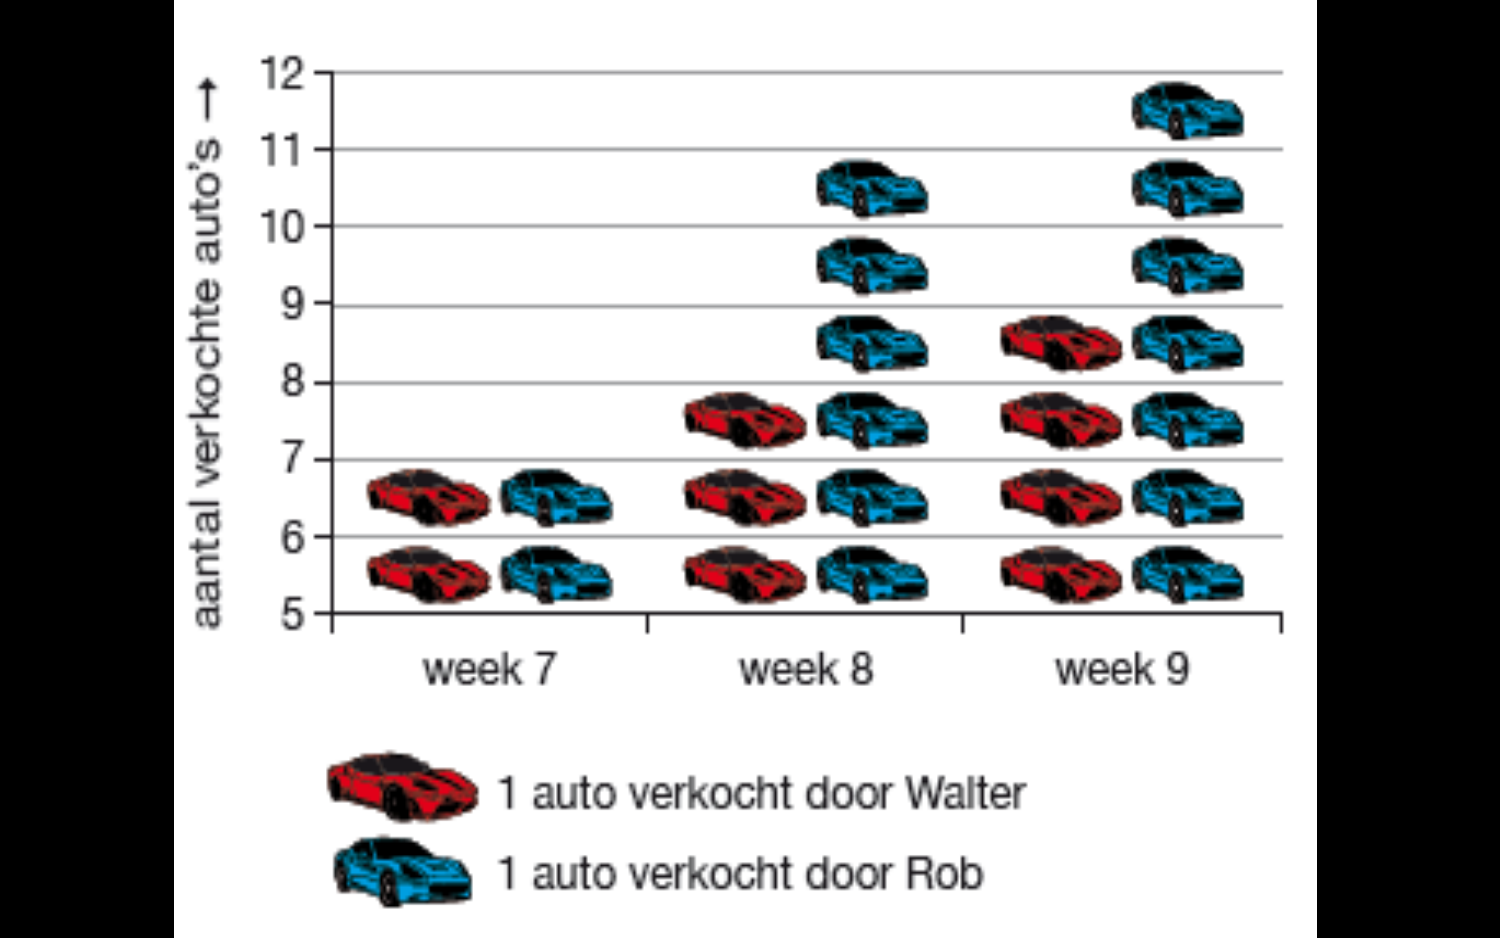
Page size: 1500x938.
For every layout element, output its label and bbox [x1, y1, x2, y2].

picture [174, 0, 1318, 938]
